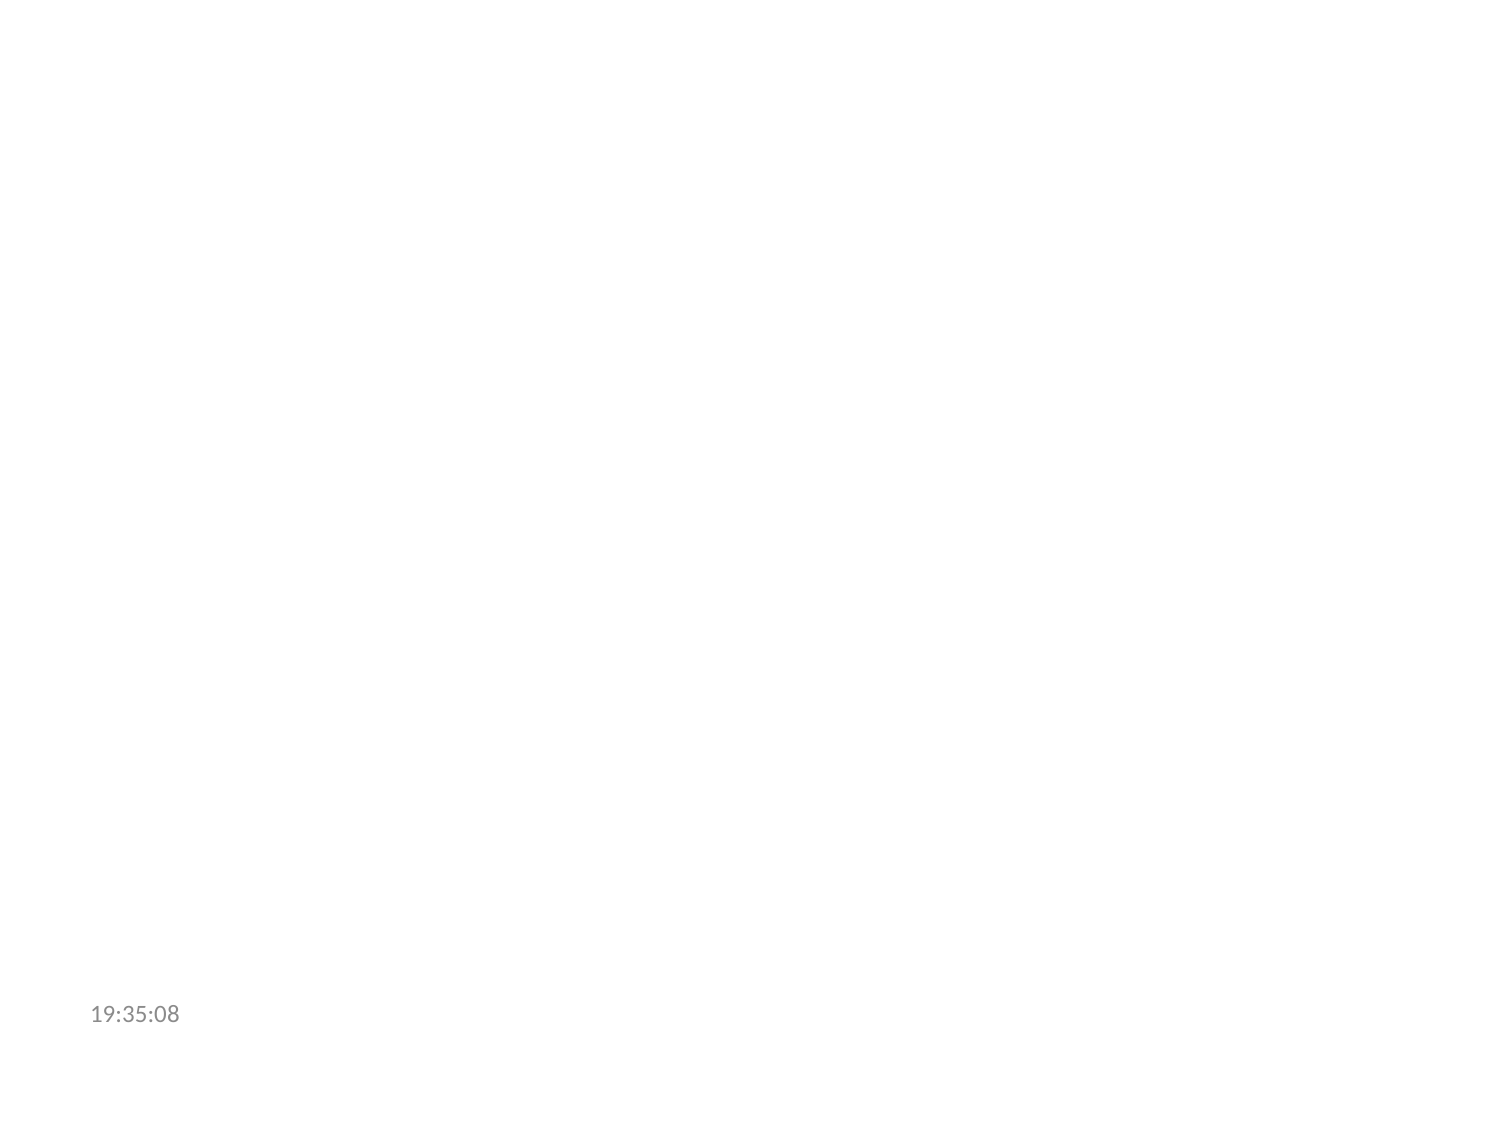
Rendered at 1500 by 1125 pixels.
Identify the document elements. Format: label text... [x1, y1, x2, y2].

text_box 15:35:09 [75, 982, 425, 1043]
